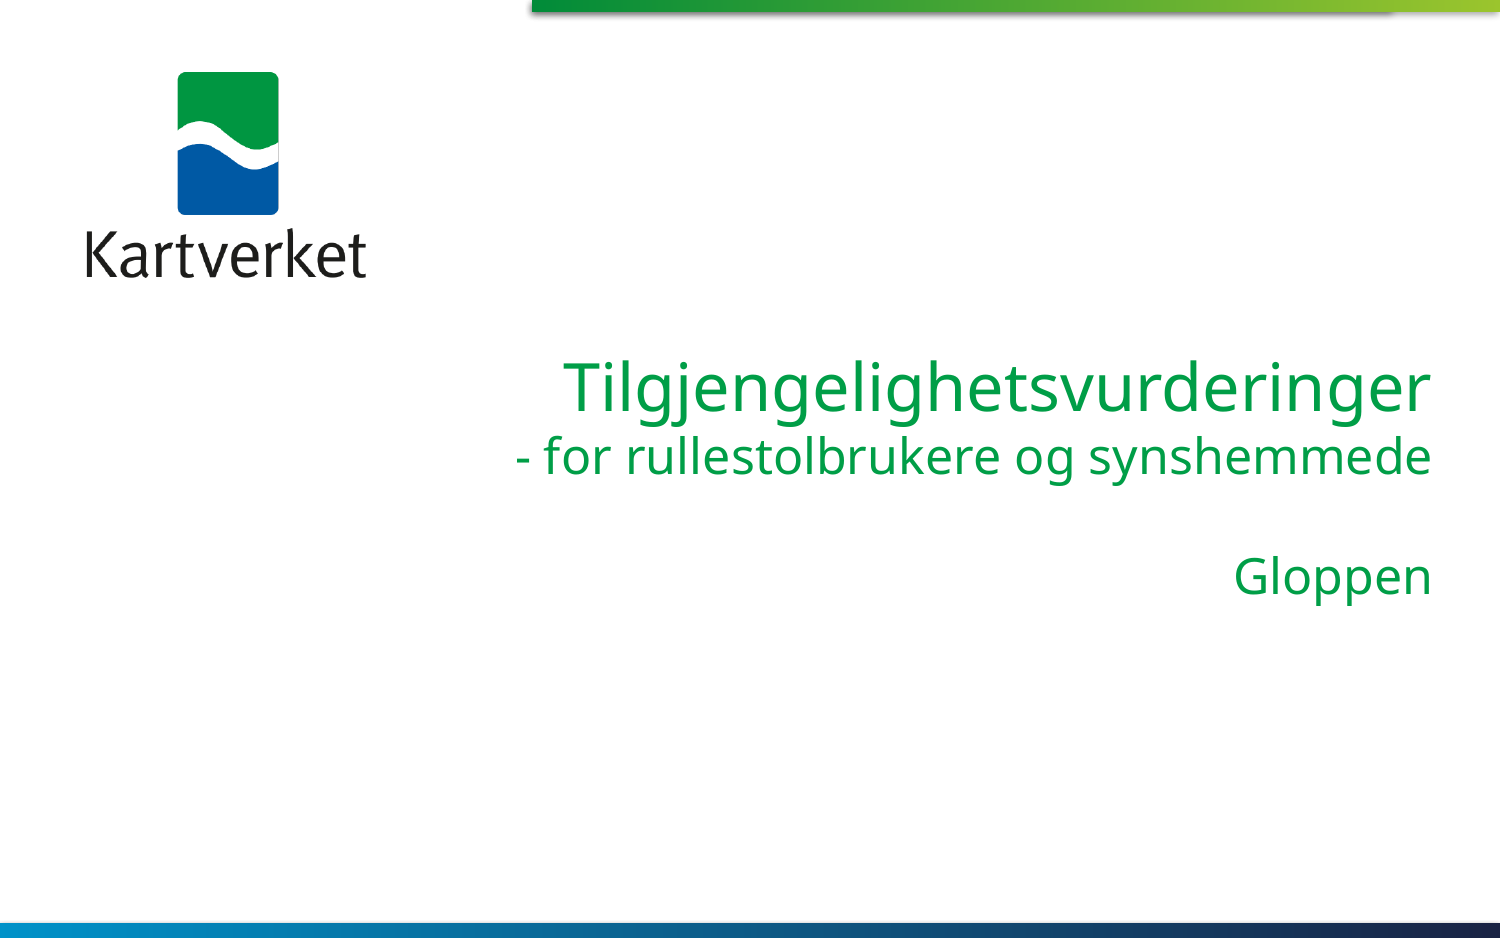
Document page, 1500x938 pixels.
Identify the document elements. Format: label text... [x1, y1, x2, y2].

text_box Tilgjengelighetsvurderinger - for rullestolbrukere og synshemmede Gloppen [66, 337, 1449, 613]
